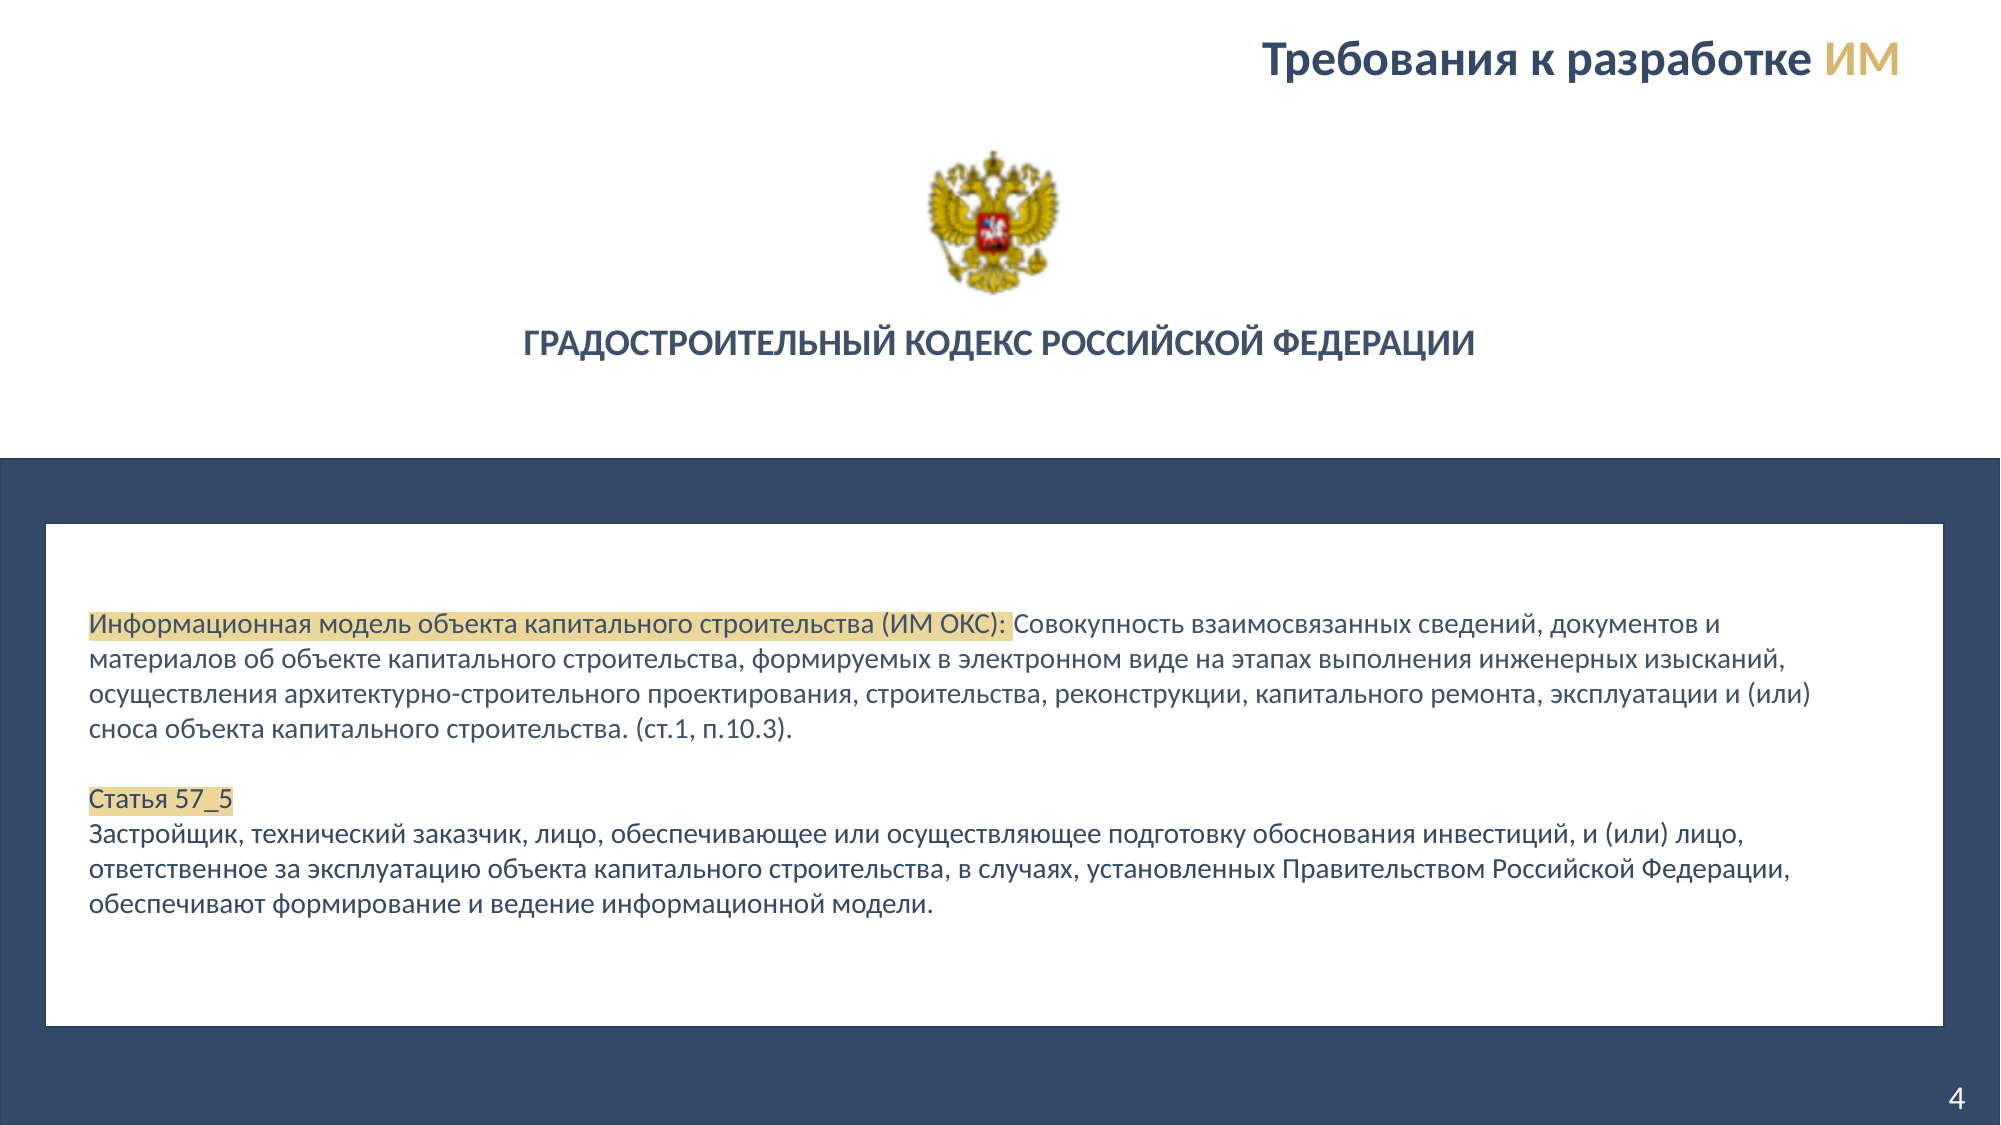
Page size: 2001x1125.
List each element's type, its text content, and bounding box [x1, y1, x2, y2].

text_box [44, 522, 1945, 1028]
picture [924, 131, 1076, 299]
text_box Информационная модель объекта капитального строительства (ИМ ОКС): Совокупность взаимосвязанных сведений, документов и материалов об объекте капитального строительства, формируемых в электронном виде на этапах выполнения инженерных изысканий, осуществления архитектурно-строительного проектирования, строительства, реконструкции, капитального ремонта, эксплуатации и (или) сноса объекта капитального строительства. (ст.1, п.10.3). Статья 57_5 Застройщик, технический заказчик, лицо, обеспечивающее или осуществляющее подготовку обоснования инвестиций, и (или) лицо, ответственное за эксплуатацию объекта капитального строительства, в случаях, установленных Правительством Российской Федерации, обеспечивают формирование и ведение информационной модели. [74, 597, 1883, 927]
text_box 4 [1530, 1068, 1981, 1125]
title Требования к разработке ИМ [1247, 4, 1967, 115]
text_box [0, 458, 2000, 1125]
text_box ГРАДОСТРОИТЕЛЬНЫЙ КОДЕКС РОССИЙСКОЙ ФЕДЕРАЦИИ [387, 310, 1613, 371]
